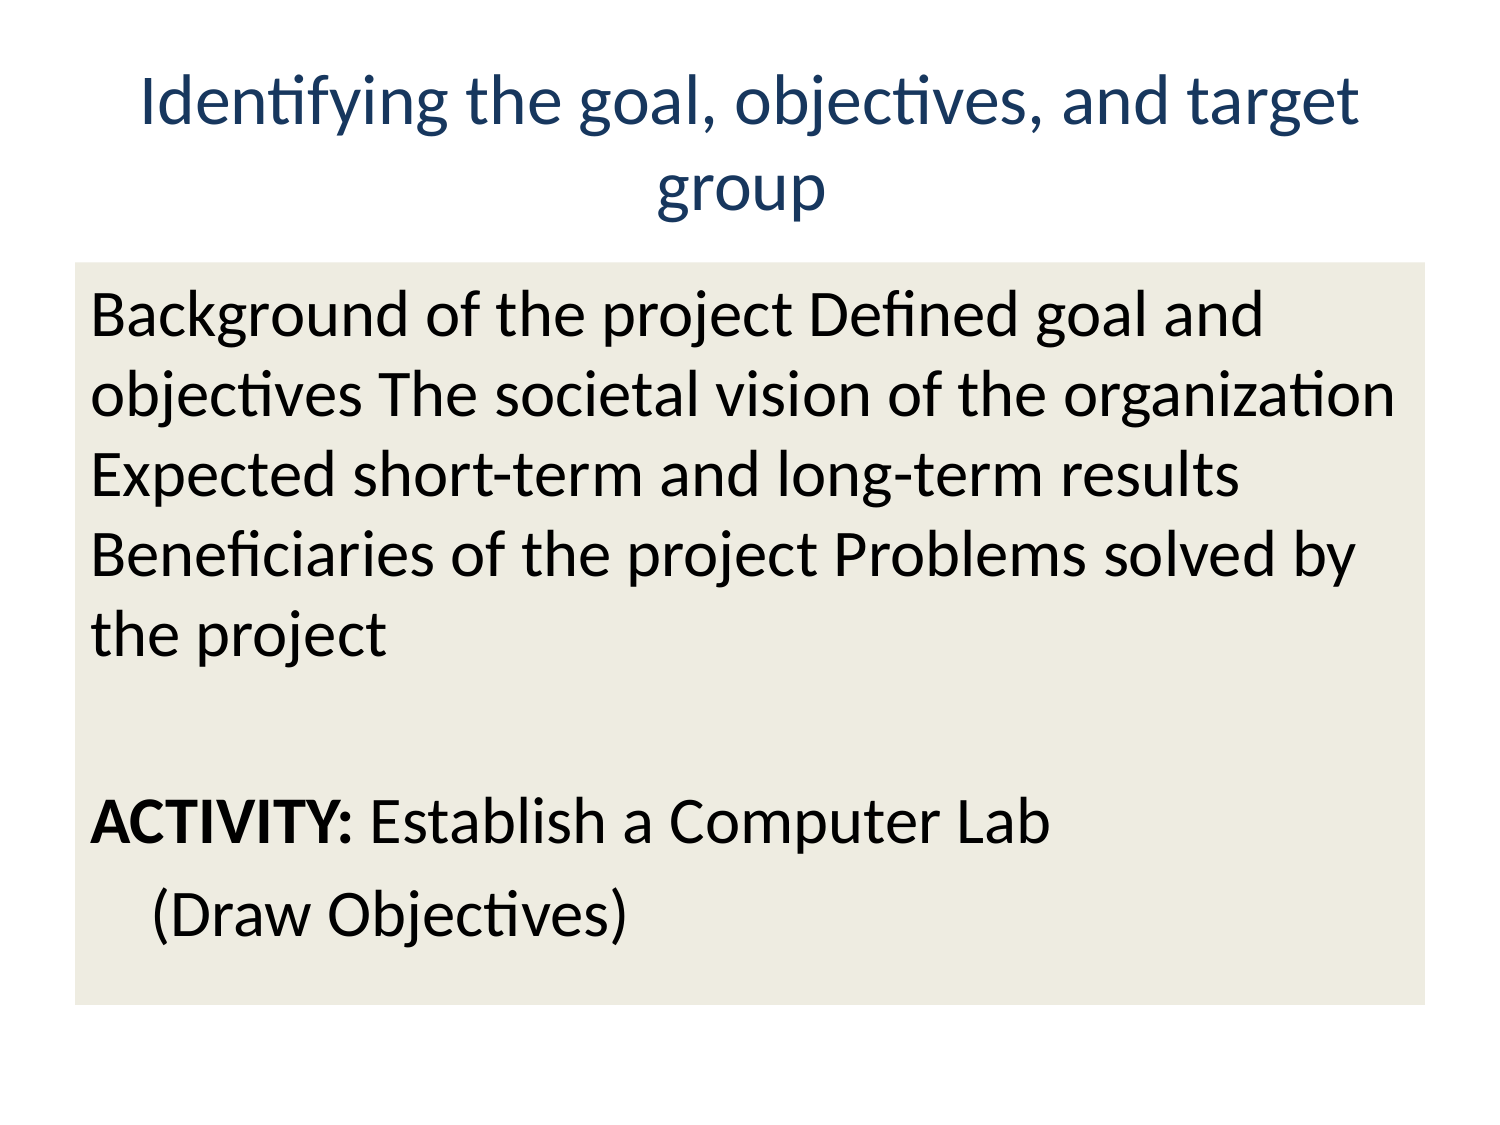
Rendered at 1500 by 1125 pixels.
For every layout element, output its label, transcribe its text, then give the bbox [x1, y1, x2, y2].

list Background of the project Defined goal and objectives The societal vision of the organization Expected short-term and long-term results Beneficiaries of the project Problems solved by the project ACTIVITY: Establish a Computer Lab (Draw Objectives) [75, 262, 1425, 1005]
title Identifying the goal, objectives, and target group [75, 45, 1425, 233]
